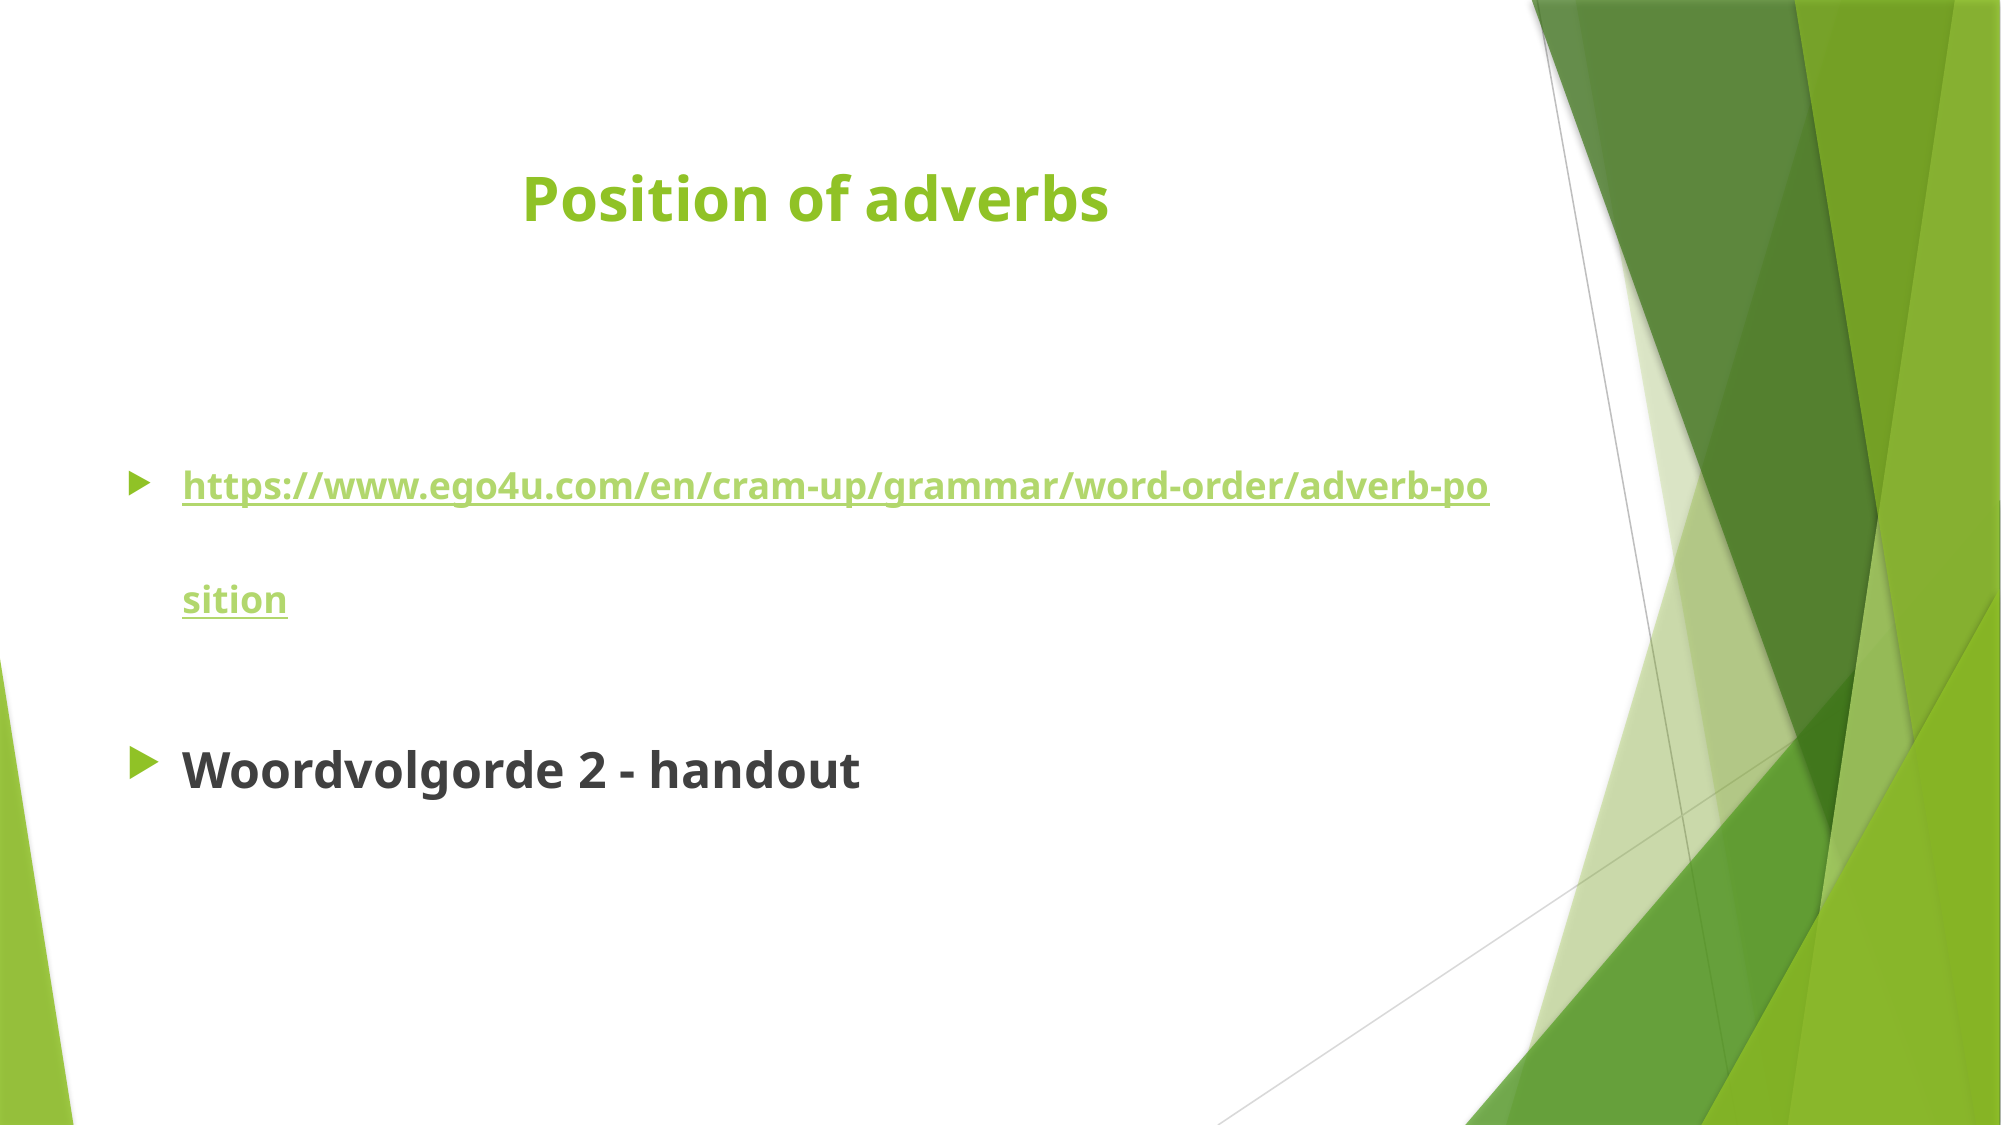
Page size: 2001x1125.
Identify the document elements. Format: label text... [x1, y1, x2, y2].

title Position of adverbs [111, 152, 1522, 317]
list https://www.ego4u.com/en/cram-up/grammar/word-order/adverb-position Woordvolgorde 2 - handout [111, 378, 1522, 991]
